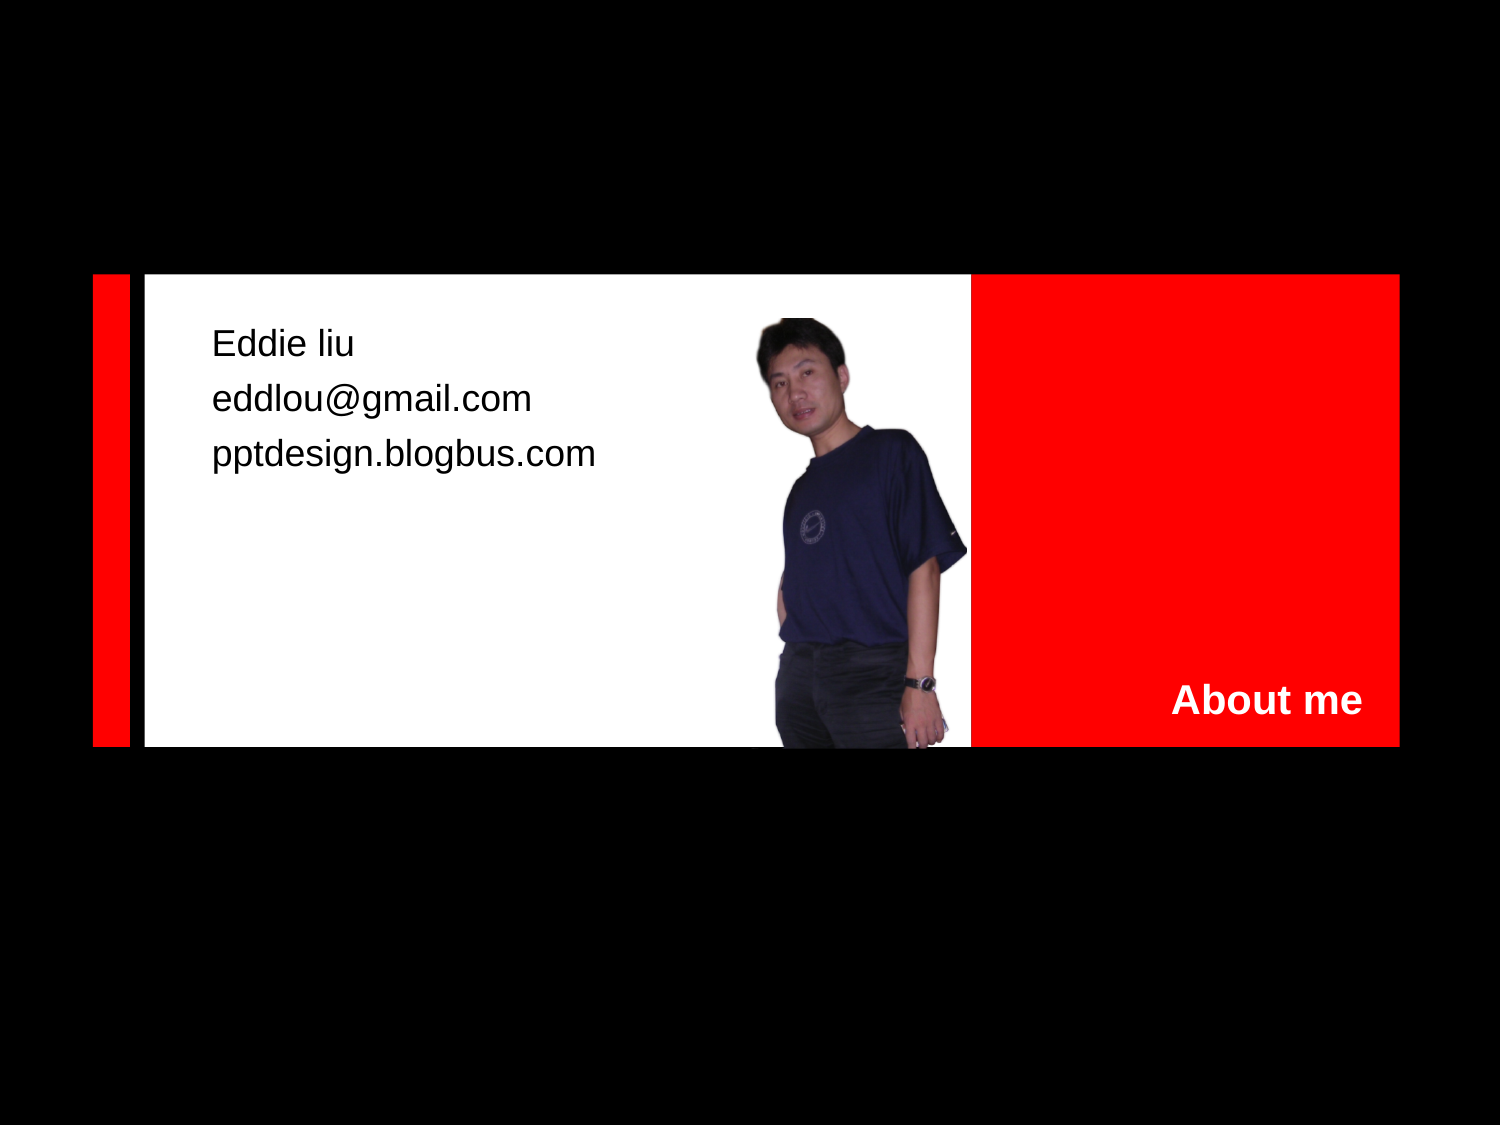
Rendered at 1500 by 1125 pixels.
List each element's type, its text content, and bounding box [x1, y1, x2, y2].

text_box pptdesign.blogbus.com [197, 422, 612, 482]
text_box About me [1156, 665, 1379, 731]
text_box [144, 274, 971, 747]
text_box eddlou@gmail.com [197, 366, 548, 422]
text_box Eddie liu [196, 311, 370, 372]
text_box [92, 274, 130, 747]
text_box [971, 274, 1400, 747]
picture [749, 318, 968, 749]
